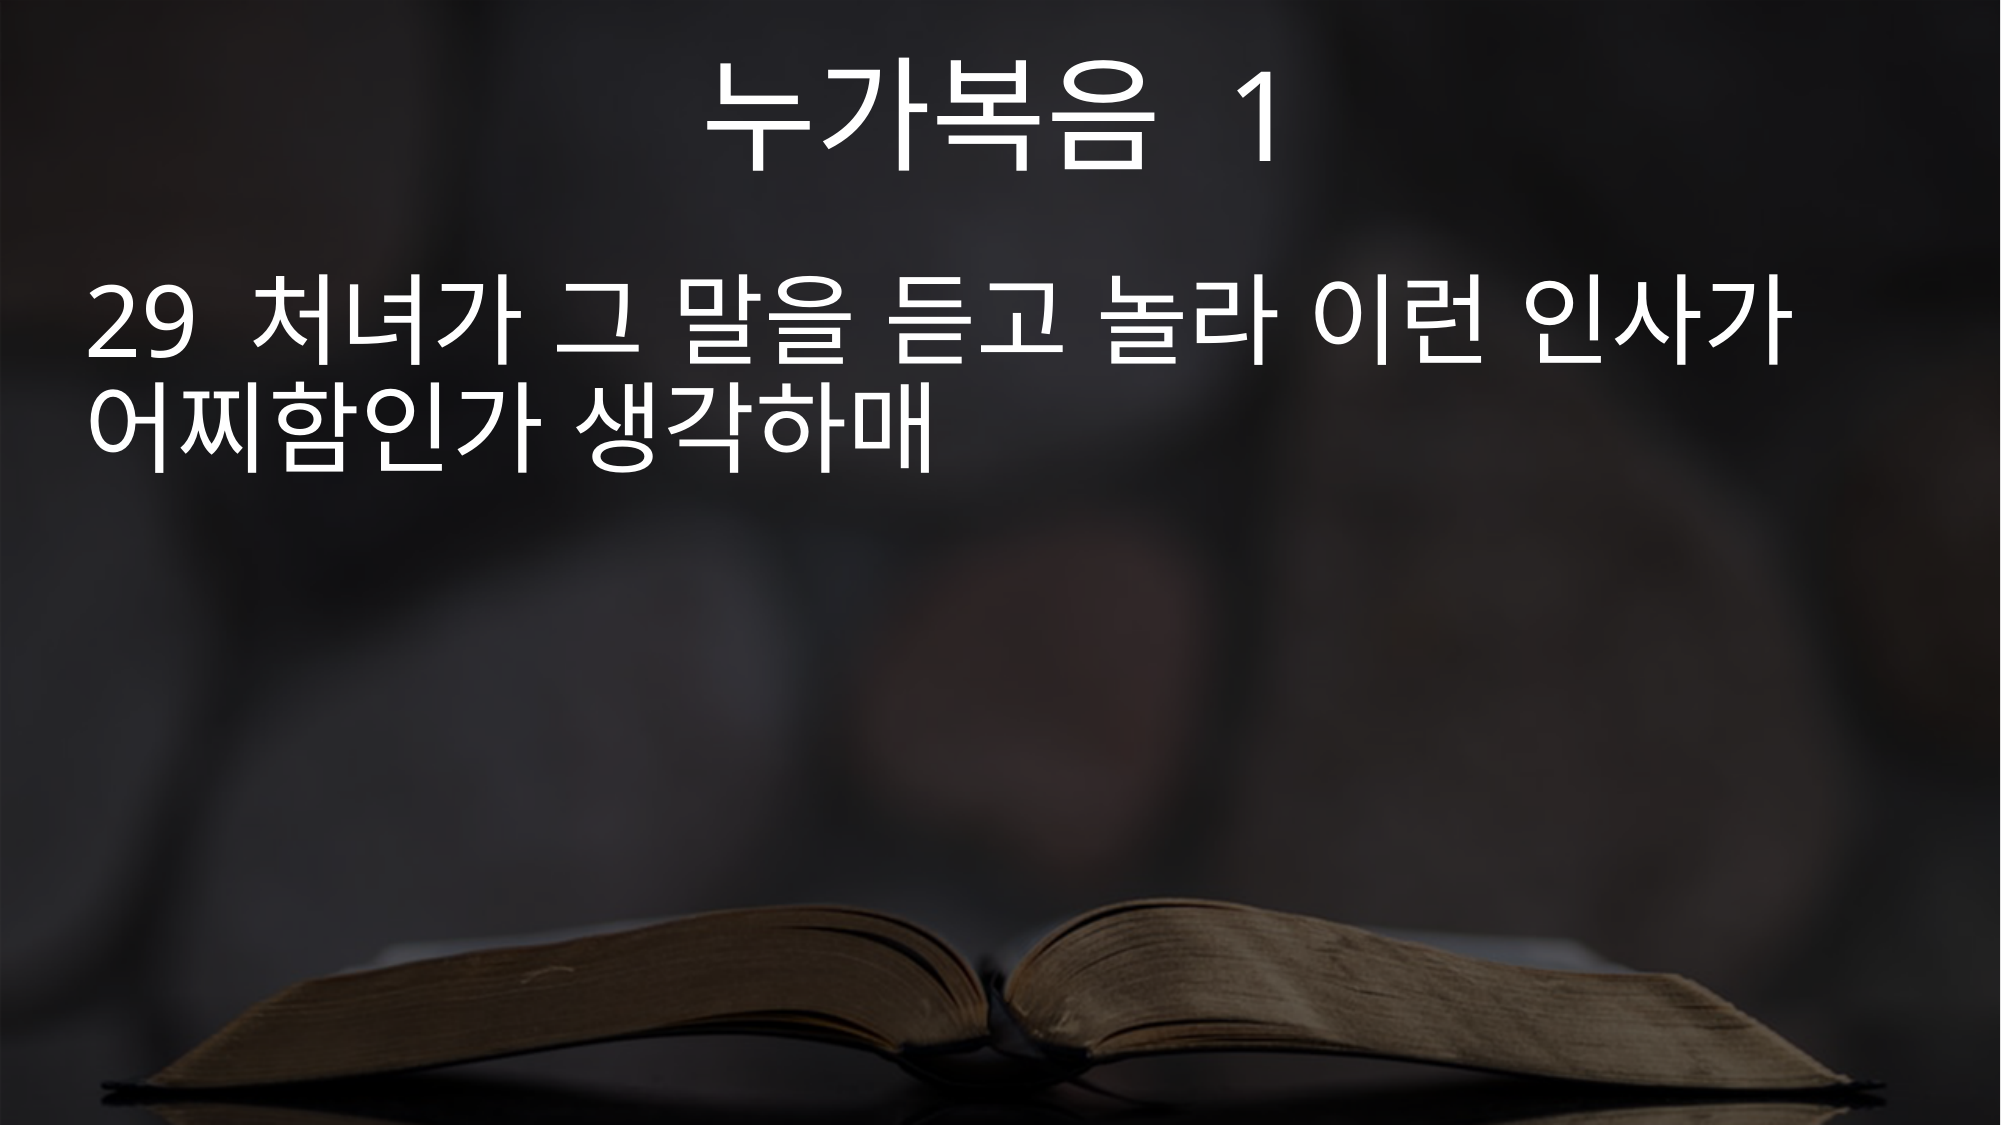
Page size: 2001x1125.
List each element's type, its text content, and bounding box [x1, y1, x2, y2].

list 29 처녀가 그 말을 듣고 놀라 이런 인사가 어찌함인가 생각하매 [69, 263, 1953, 423]
picture [0, 0, 2001, 1125]
footer 누가복음 1 [0, 32, 2000, 192]
